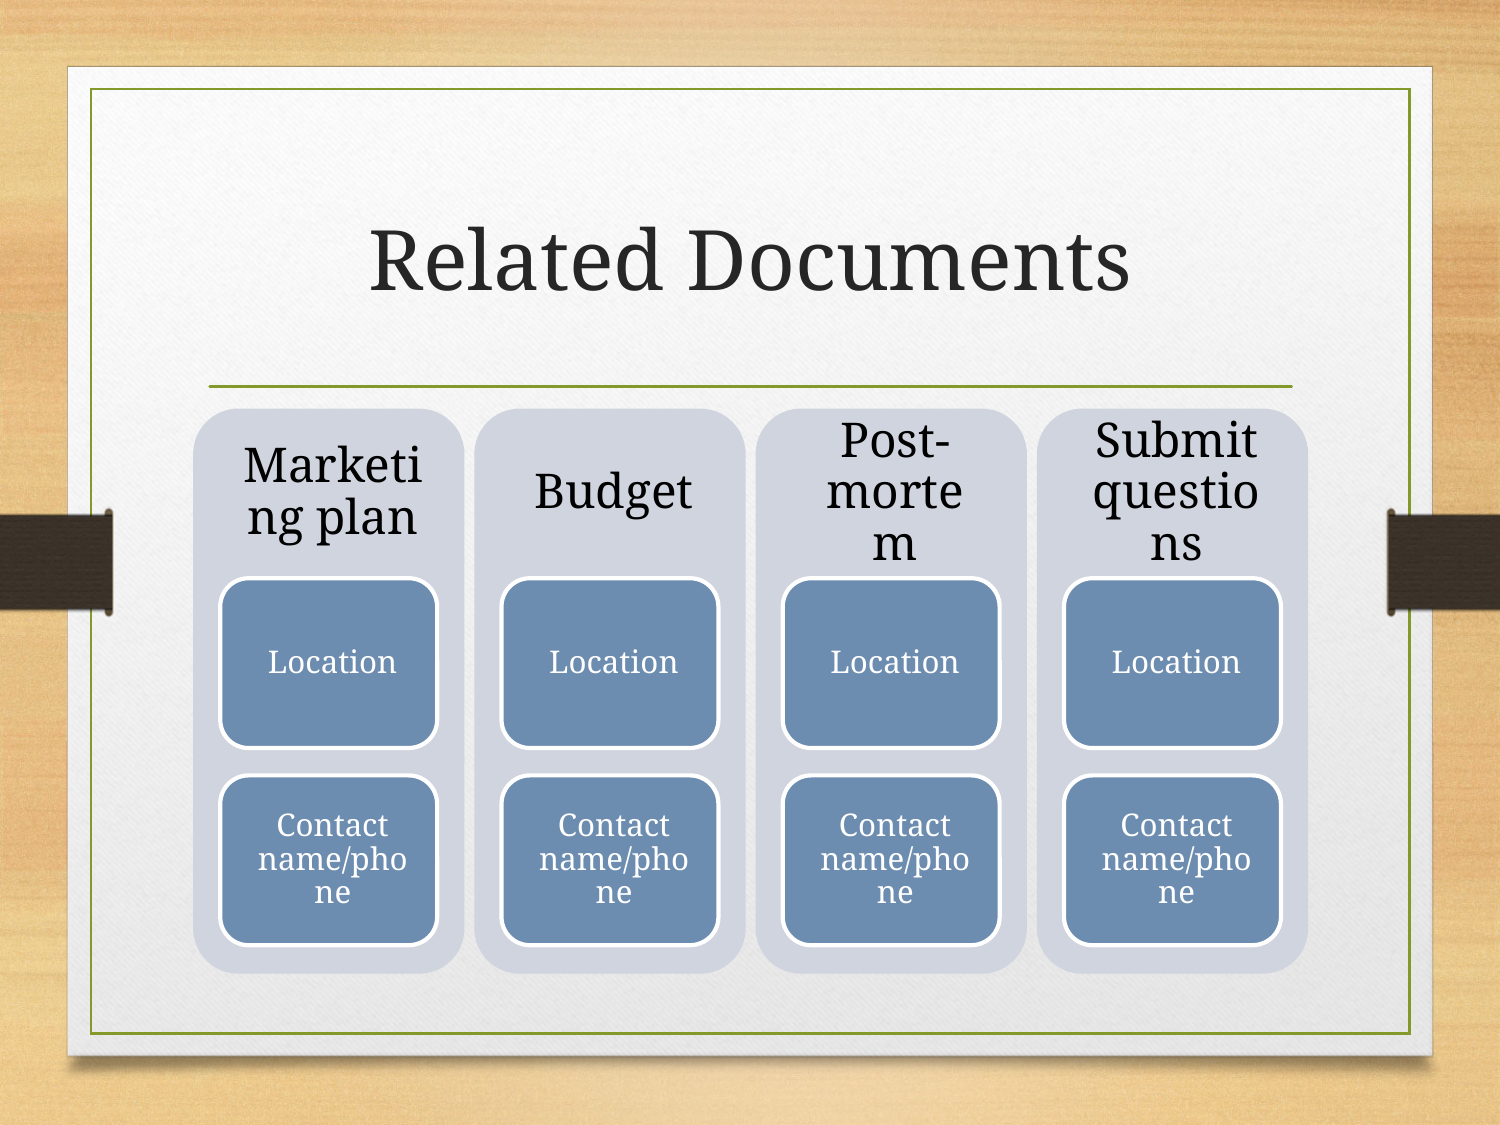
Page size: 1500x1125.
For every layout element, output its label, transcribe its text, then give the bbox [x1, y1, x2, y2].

title Related Documents [193, 150, 1309, 365]
picture [0, 0, 1500, 1125]
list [192, 408, 1309, 974]
